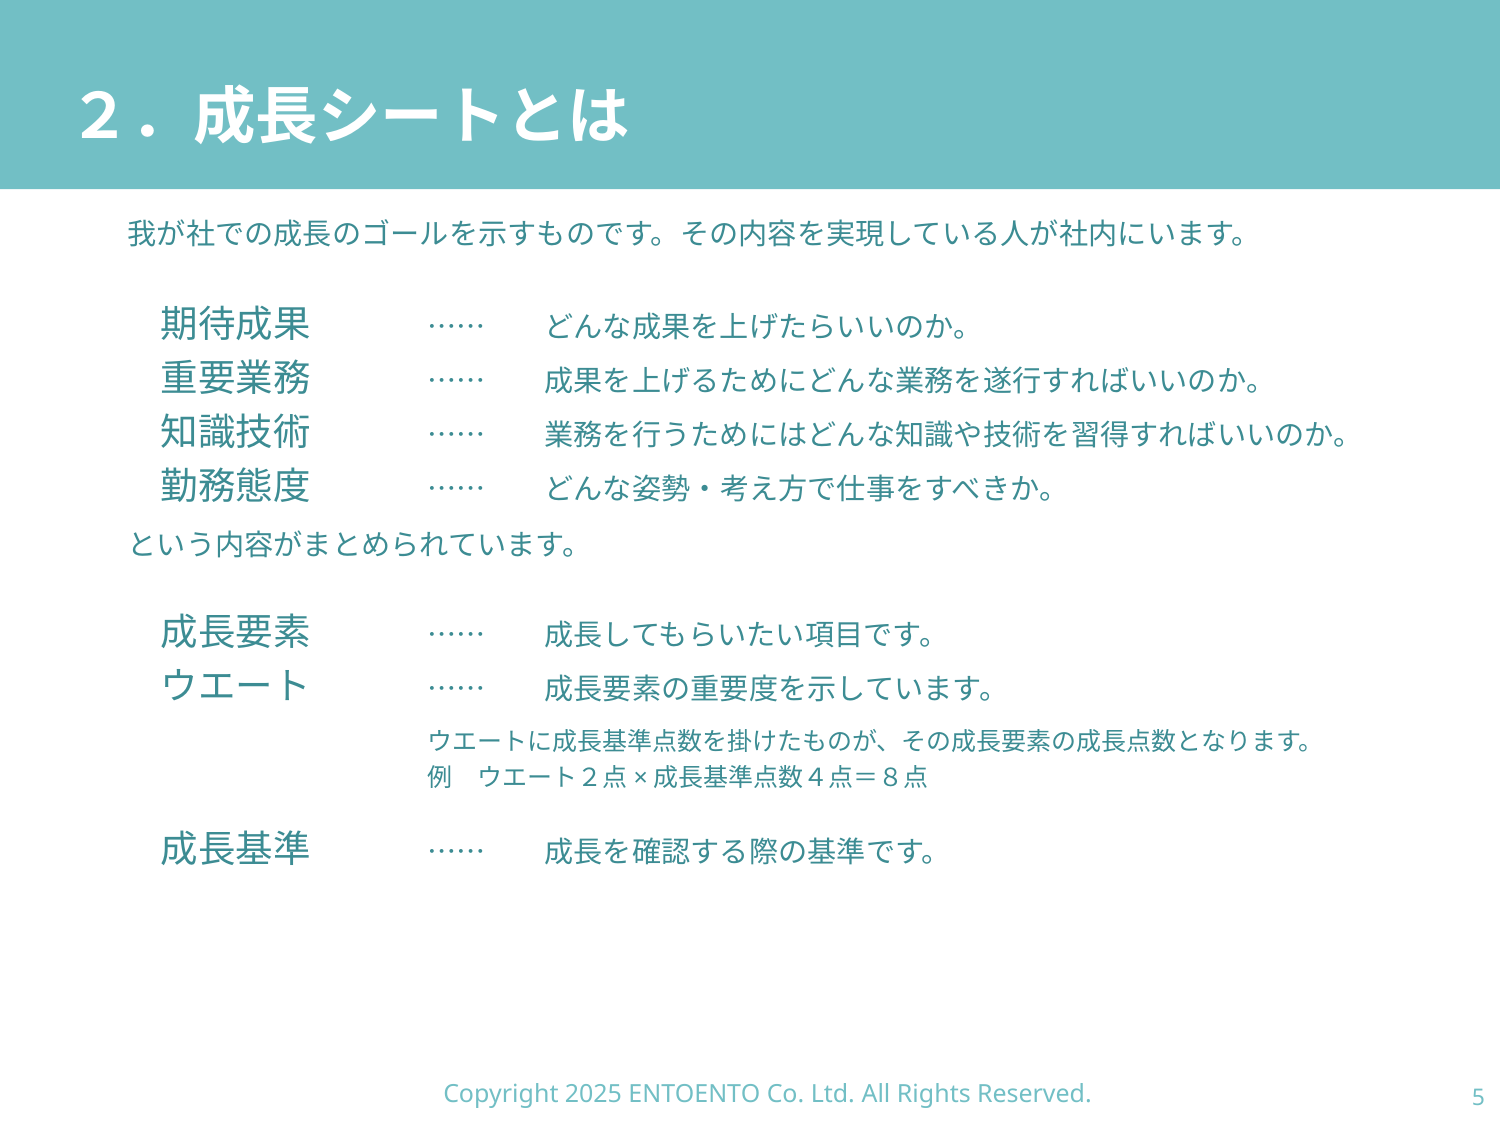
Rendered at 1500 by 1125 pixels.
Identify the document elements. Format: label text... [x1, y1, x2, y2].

title ２．成長シートとは [53, 42, 1388, 185]
list 我が社での成長のゴールを示すものです。その内容を実現している人が社内にいます。 期待成果 …… どんな成果を上げたらいいのか。 重要業務 …… 成果を上げるためにどんな業務を遂行すればいいのか。 知識技術 …… 業務を行うためにはどんな知識や技術を習得すればいいのか。 勤務態度 …… どんな姿勢・考え方で仕事をすべきか。 という内容がまとめられています。 成長要素 …… 成長してもらいたい項目です。 ウエート …… 成長要素の重要度を示しています。 ウエートに成長基準点数を掛けたものが、その成長要素の成長点数となります。 例 ウエート２点×成長基準点数４点＝８点 成長基準 …… 成長を確認する際の基準です。 [112, 208, 1388, 1012]
footer Copyright 2025 ENTOENTO Co. Ltd. All Rights Reserved. [206, 1070, 1331, 1125]
slide_number 4 [1187, 1074, 1500, 1125]
